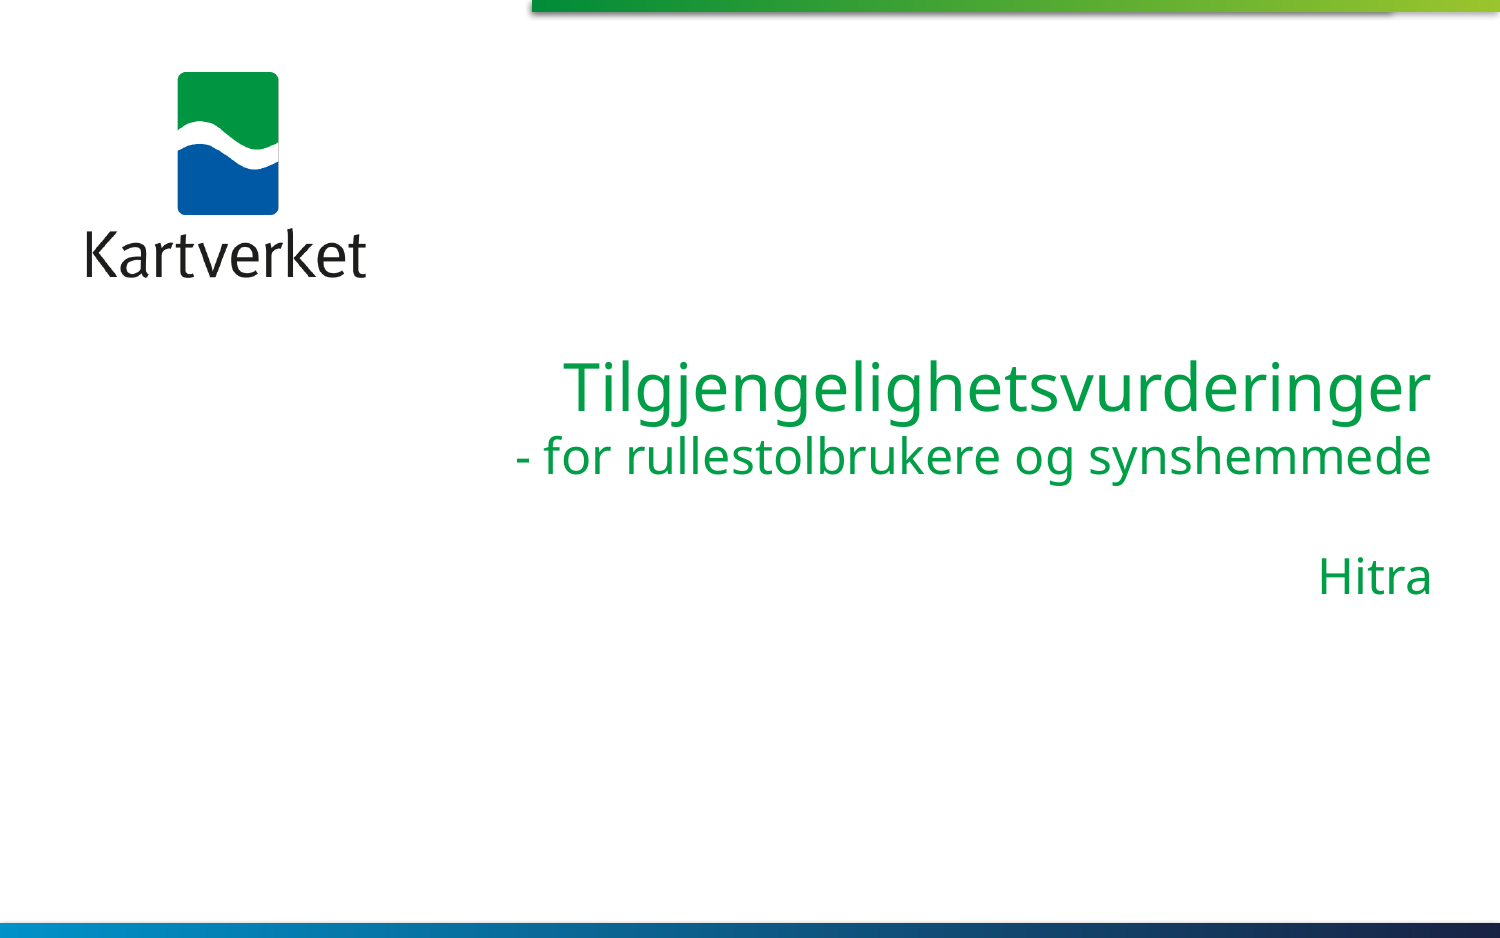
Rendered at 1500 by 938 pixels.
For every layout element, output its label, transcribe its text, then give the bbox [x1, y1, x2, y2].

text_box Tilgjengelighetsvurderinger - for rullestolbrukere og synshemmede Hitra [66, 337, 1449, 613]
